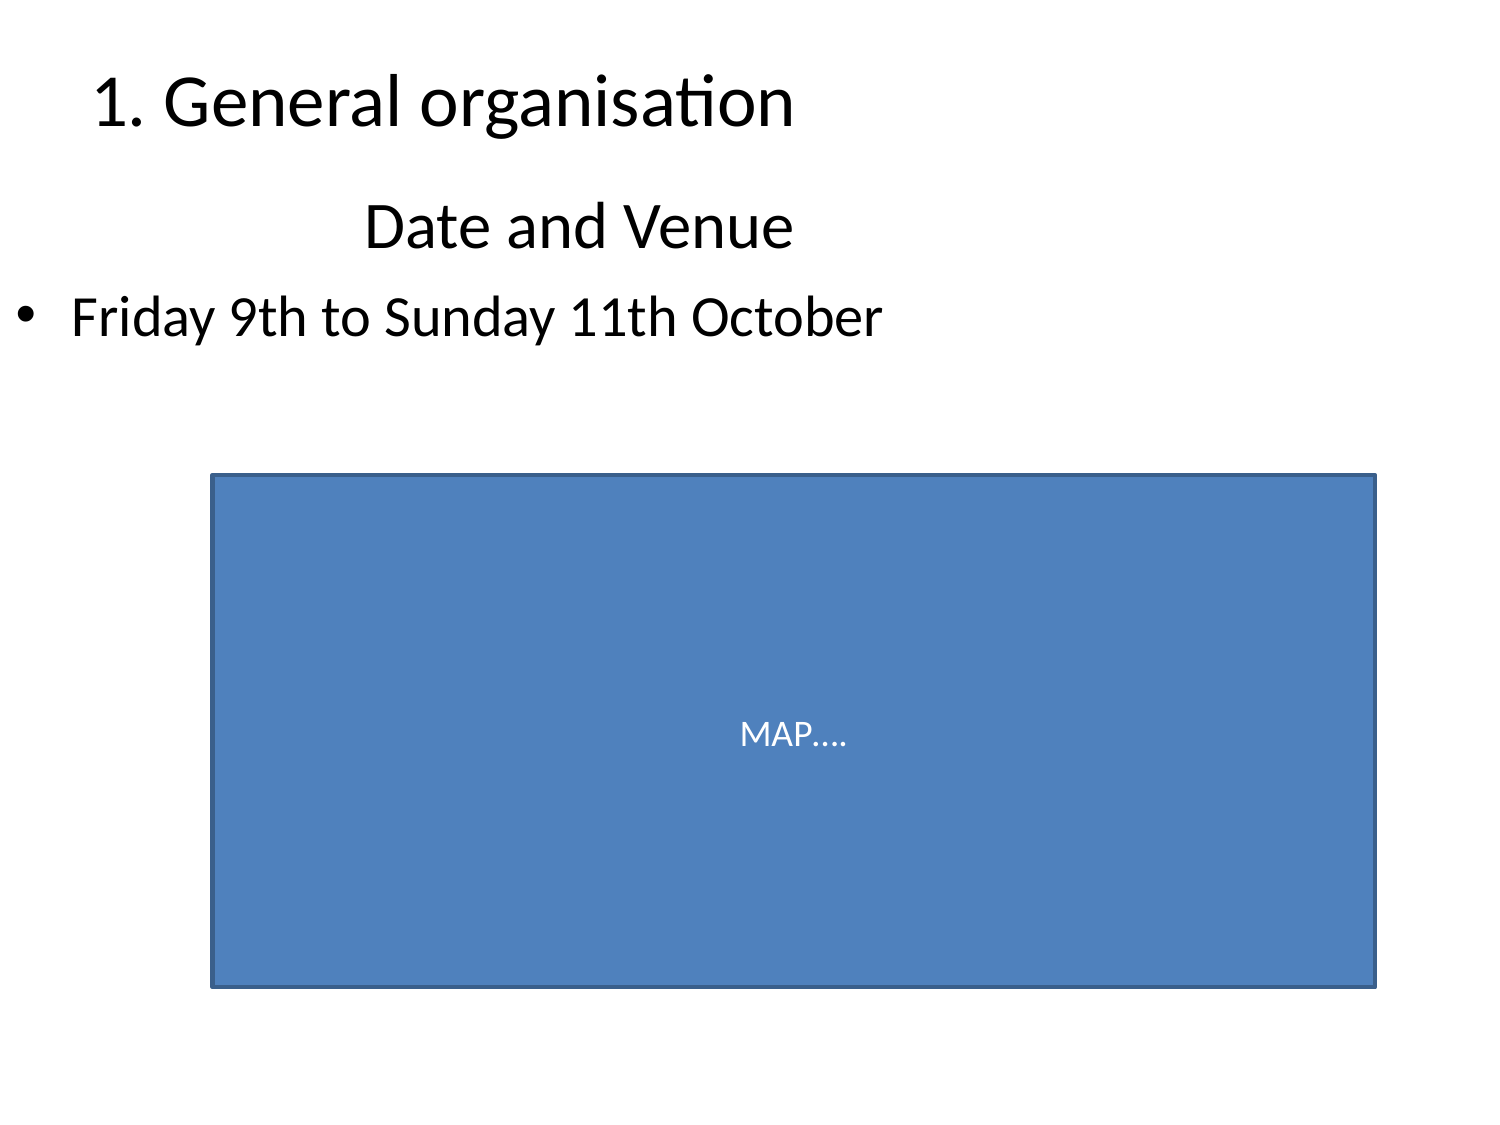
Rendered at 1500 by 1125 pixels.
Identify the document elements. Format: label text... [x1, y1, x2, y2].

title 1. General organisation [75, 2, 1425, 191]
text_box Date and Venue [350, 174, 1150, 270]
text_box MAP…. [210, 473, 1377, 989]
list Friday 9th to Sunday 11th October [0, 270, 1214, 921]
